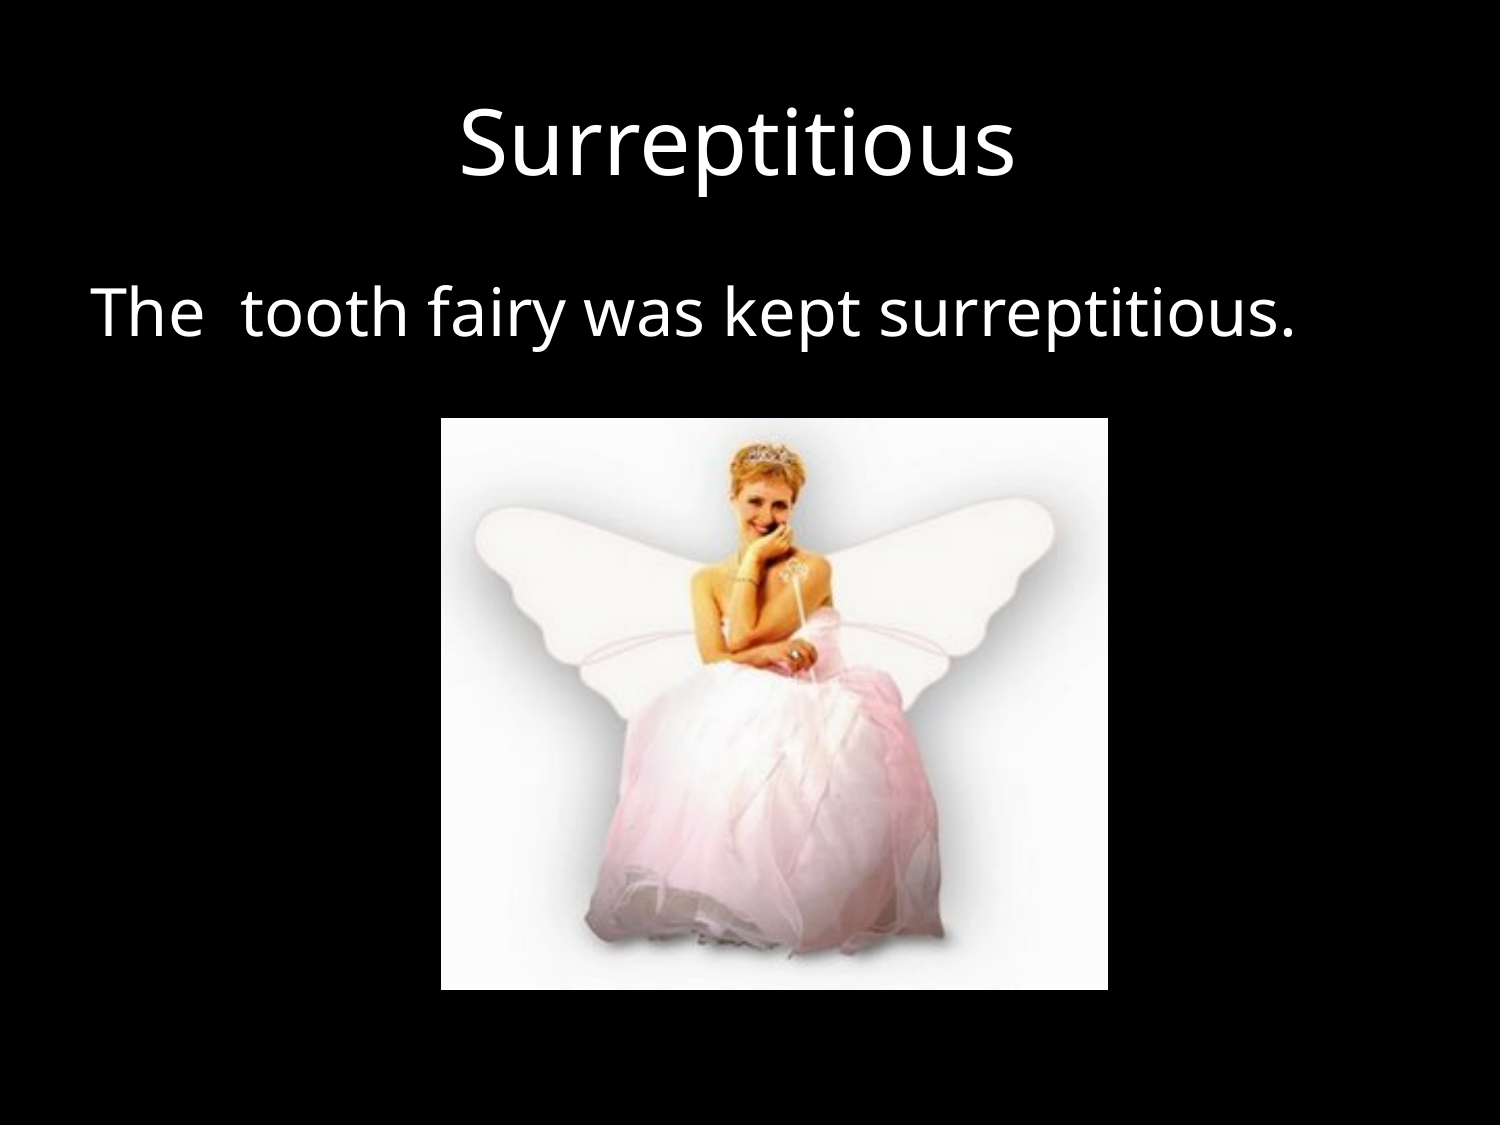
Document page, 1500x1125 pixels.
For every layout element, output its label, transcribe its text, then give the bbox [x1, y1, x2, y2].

title Surreptitious [75, 45, 1425, 233]
list The tooth fairy was kept surreptitious. [75, 262, 1425, 1005]
picture [440, 418, 1109, 990]
